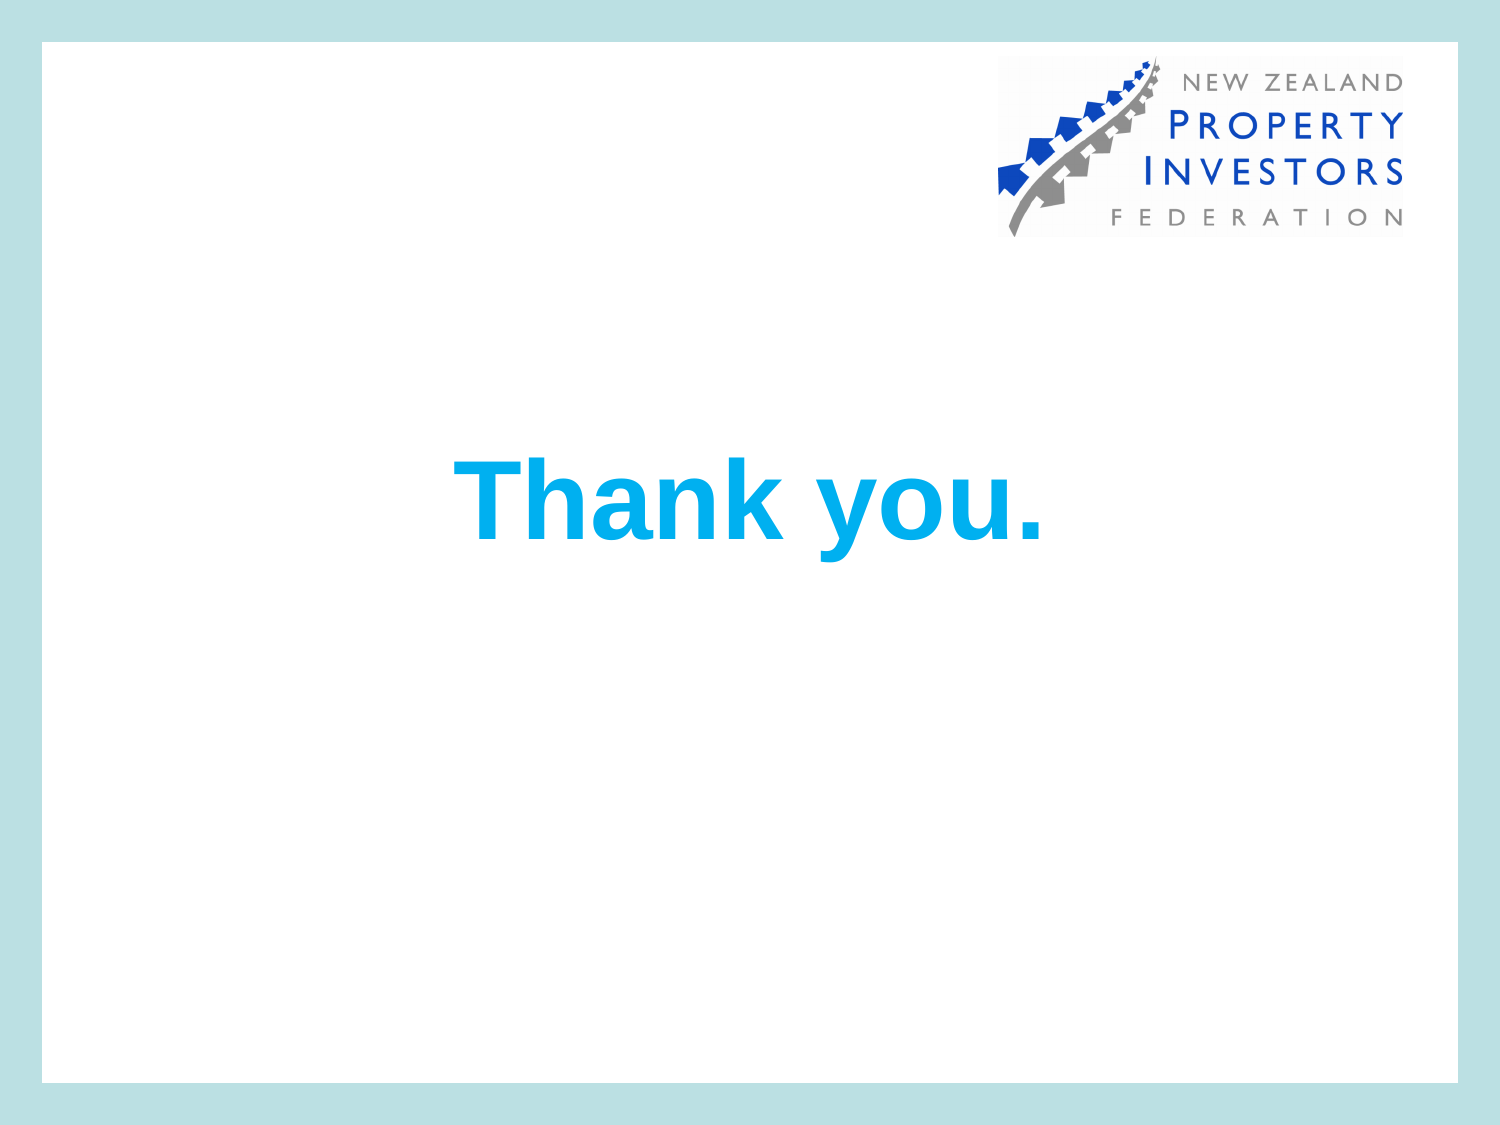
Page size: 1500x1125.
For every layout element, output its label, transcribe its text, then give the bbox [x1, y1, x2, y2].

list Thank you. [74, 262, 1426, 1006]
title Napier [74, 44, 1426, 233]
picture [997, 56, 1403, 237]
text_box [0, 0, 1500, 1125]
